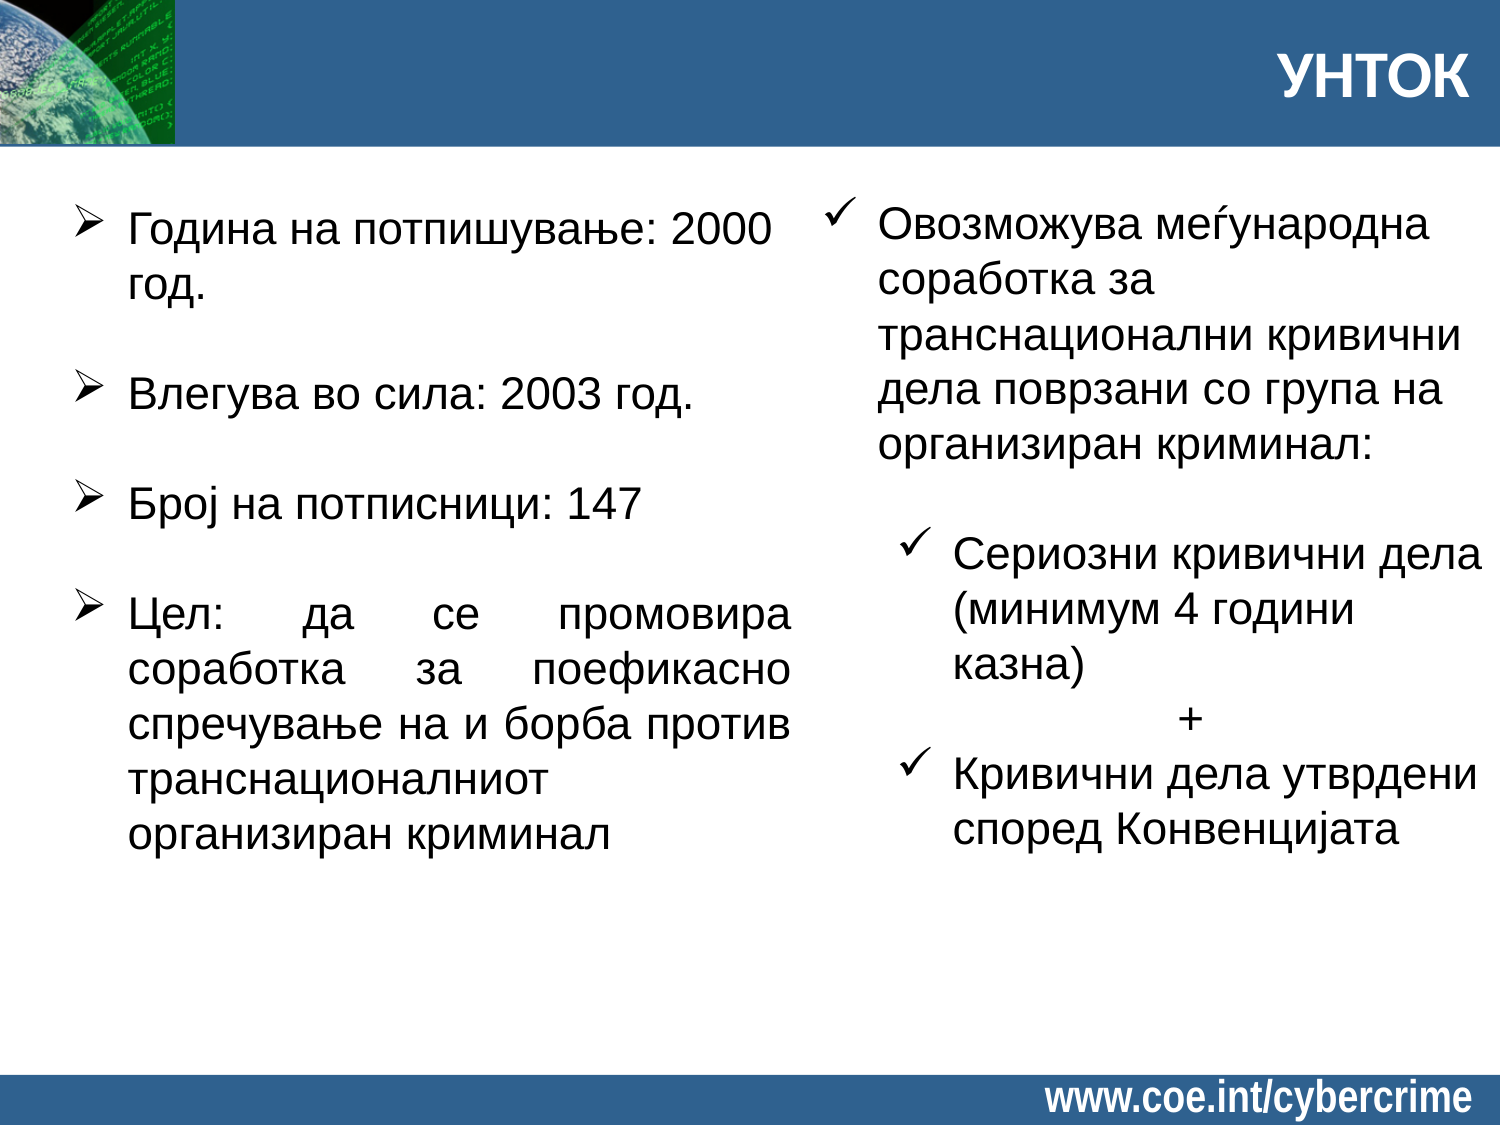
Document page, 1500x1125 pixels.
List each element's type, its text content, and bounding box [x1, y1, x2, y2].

text_box [0, 1073, 1030, 1125]
text_box УНТОК [177, 0, 1500, 149]
text_box Овозможува меѓународна соработка за транснационални кривични дела поврзани со група на организиран криминал: Сериозни кривични дела (минимум 4 години казна) + Кривични дела утврдени според Конвенцијата [806, 186, 1500, 862]
text_box www.coe.int/cybercrime [1030, 1059, 1500, 1125]
picture [0, 0, 175, 144]
text_box Година на потпишување: 2000 год. Влегува во сила: 2003 год. Број на потписници: 147 Цел: да се промовира соработка за поефикасно спречување на и борба против транснационалниот организиран криминал [56, 191, 807, 921]
